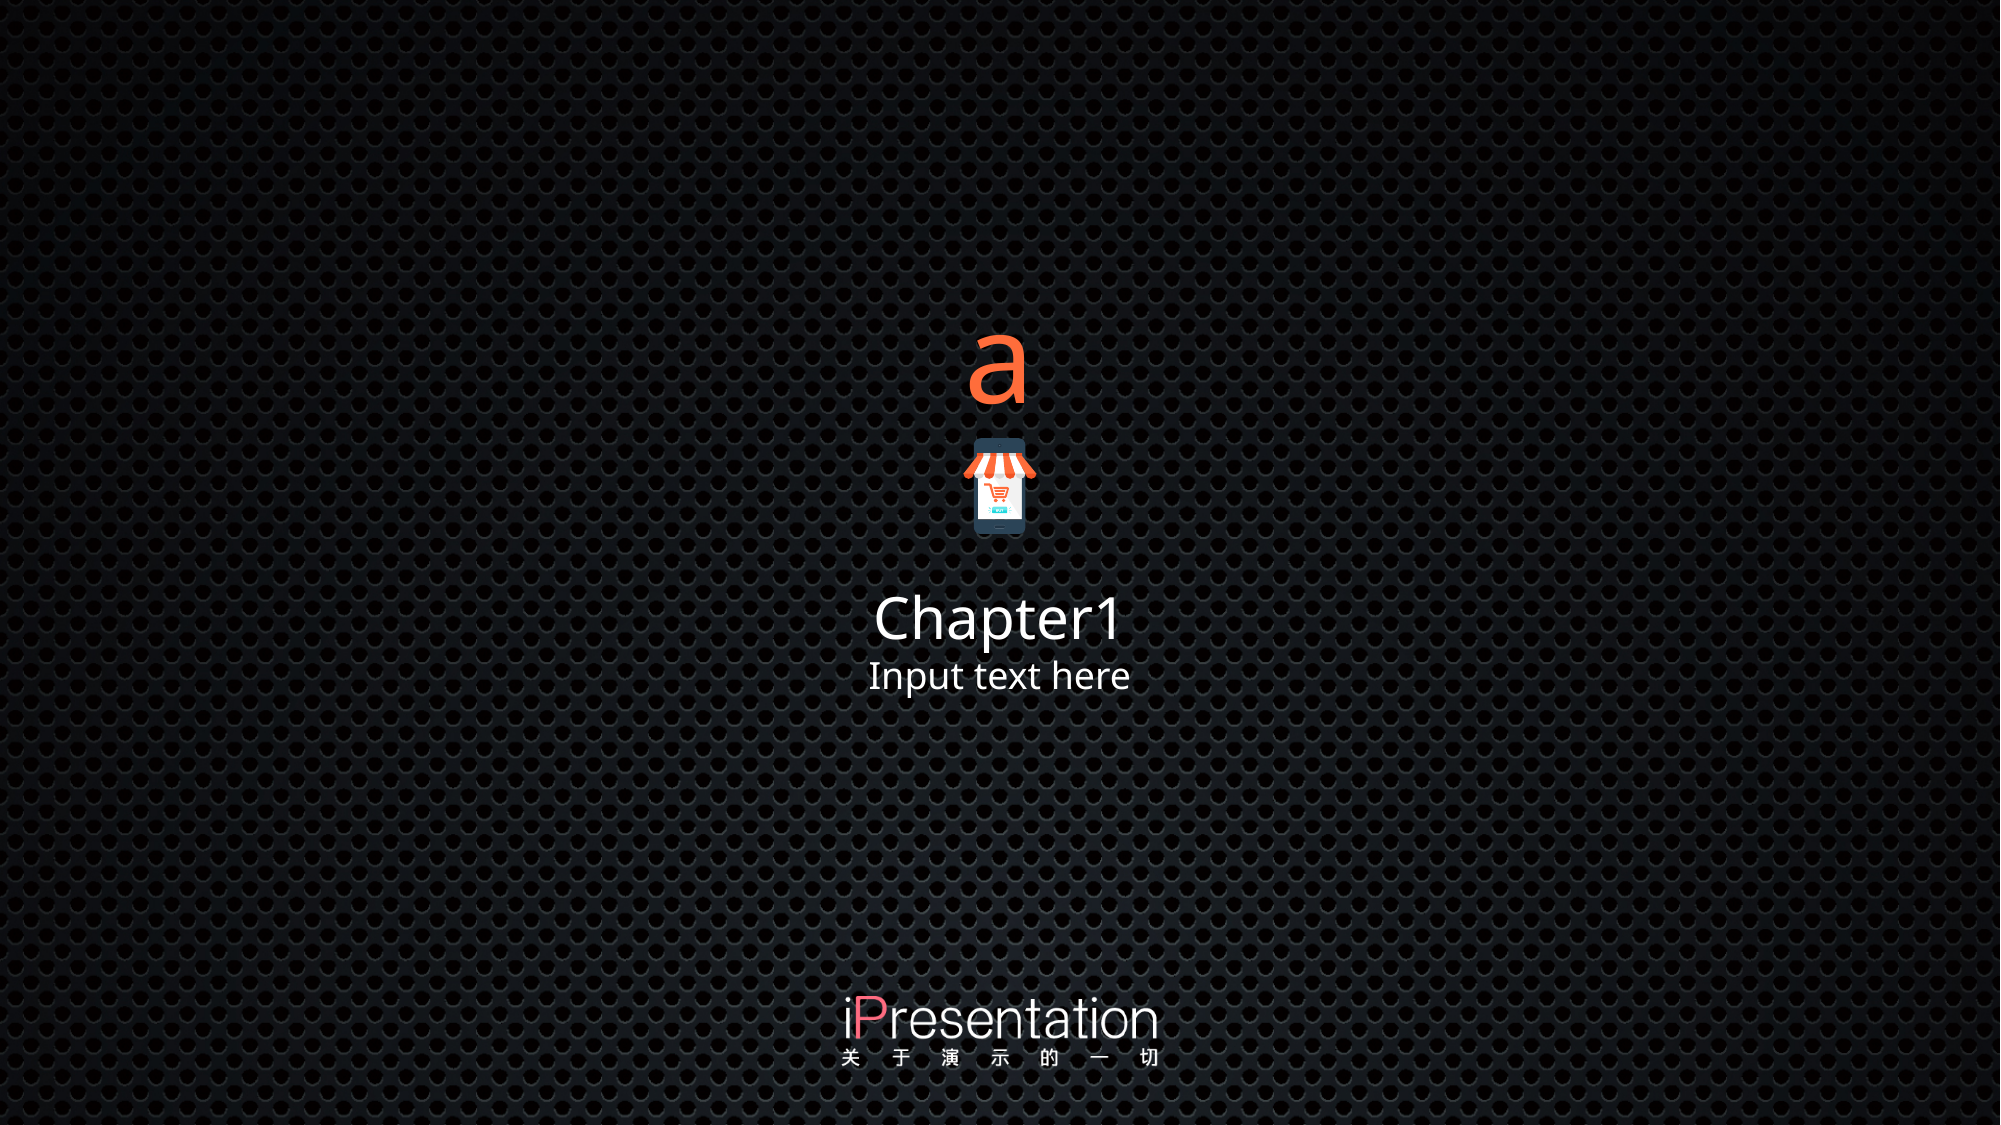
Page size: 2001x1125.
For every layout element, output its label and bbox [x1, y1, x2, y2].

text_box [860, 271, 1140, 706]
picture [0, 0, 2000, 1125]
